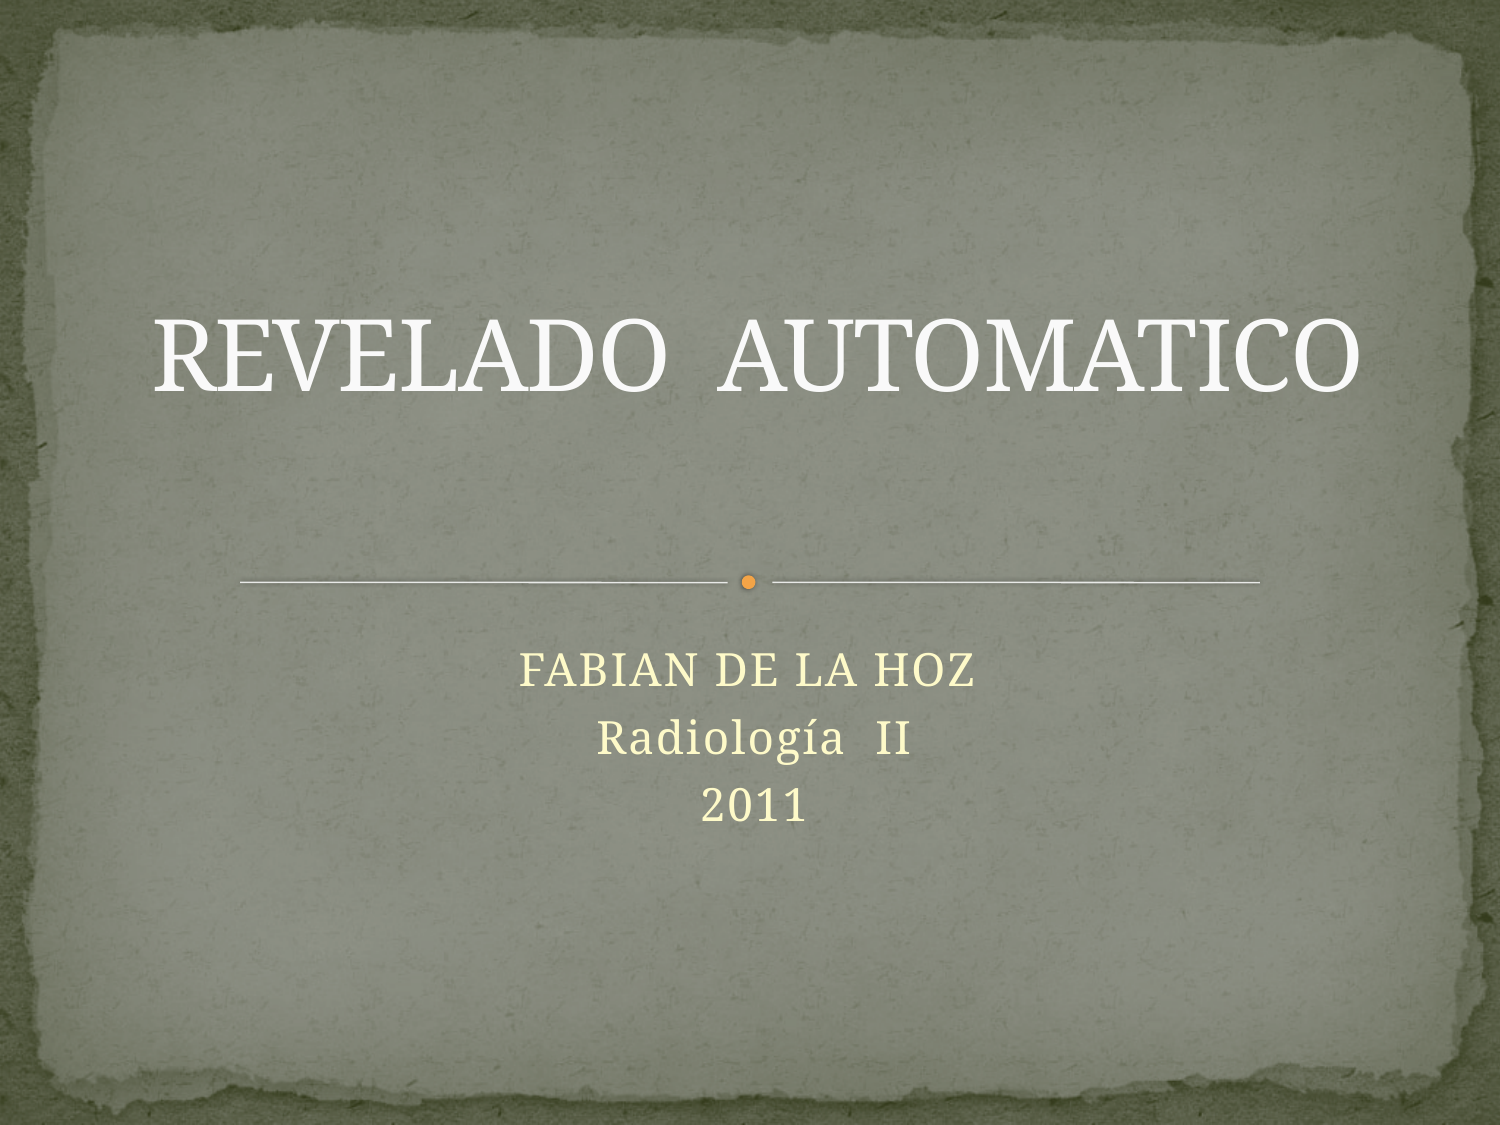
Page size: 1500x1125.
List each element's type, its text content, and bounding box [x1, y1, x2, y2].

subtitle FABIAN DE LA HOZ Radiología II 2011 [72, 633, 1436, 821]
title REVELADO AUTOMATICO [76, 184, 1440, 419]
